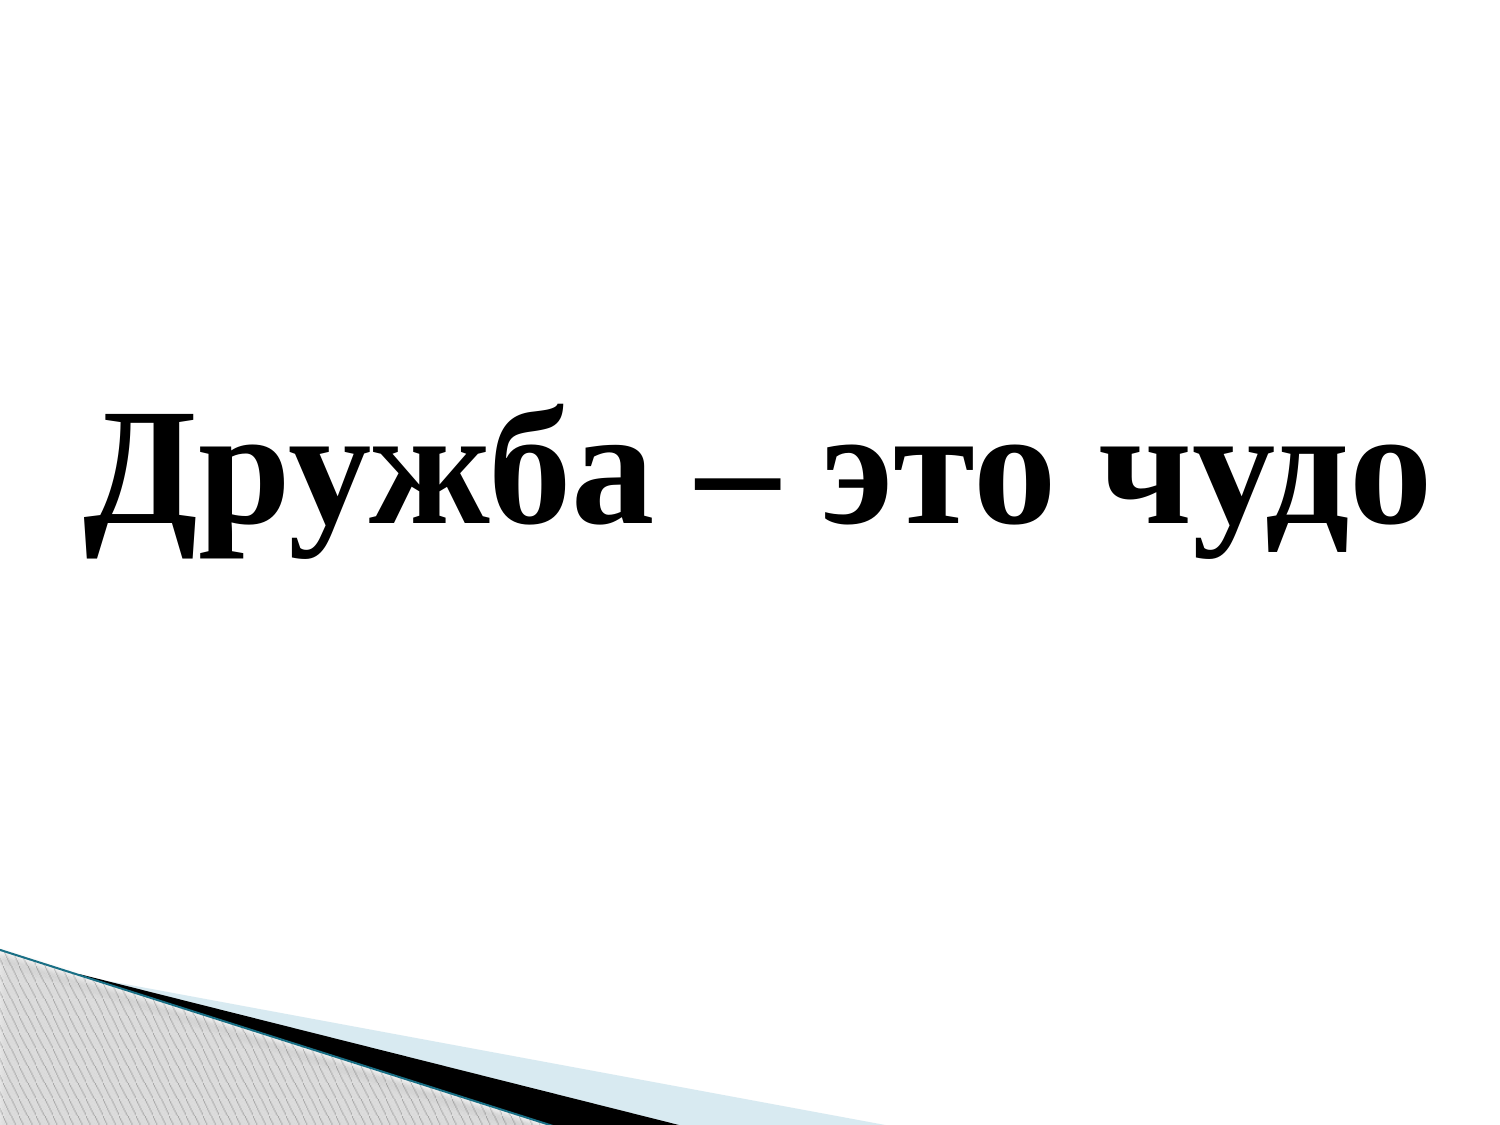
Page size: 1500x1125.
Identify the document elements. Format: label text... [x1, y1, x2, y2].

list Дружба – это чудо [35, 140, 1465, 986]
